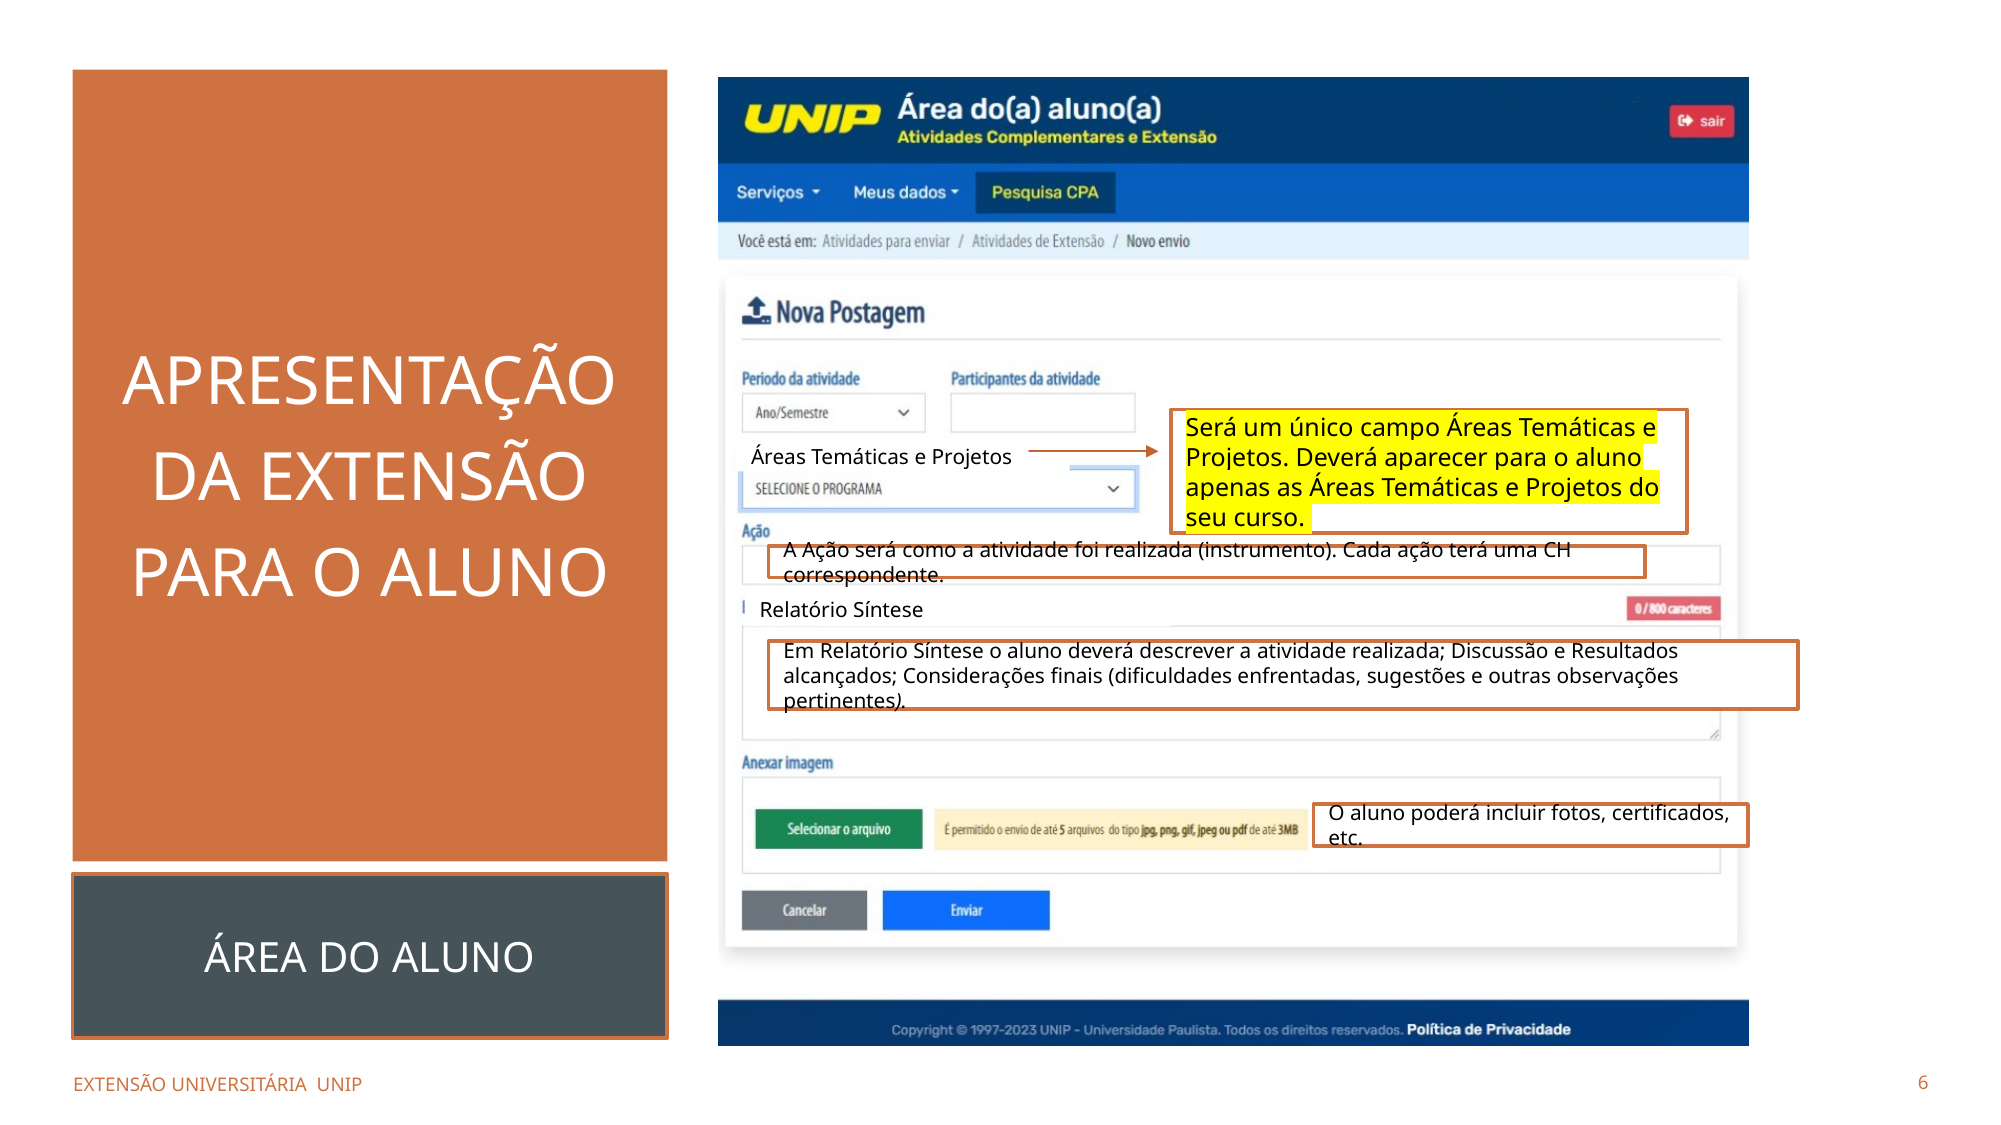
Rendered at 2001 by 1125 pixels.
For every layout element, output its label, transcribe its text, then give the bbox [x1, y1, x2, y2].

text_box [718, 77, 1799, 1047]
slide_number 6 [1770, 1053, 1944, 1114]
text_box ÁREA DO ALUNO [71, 872, 669, 1040]
footer Extensão UNIVERSITÁRIA unip [58, 1053, 1177, 1114]
title Apresentação da Extensão para o aluno [72, 69, 668, 862]
